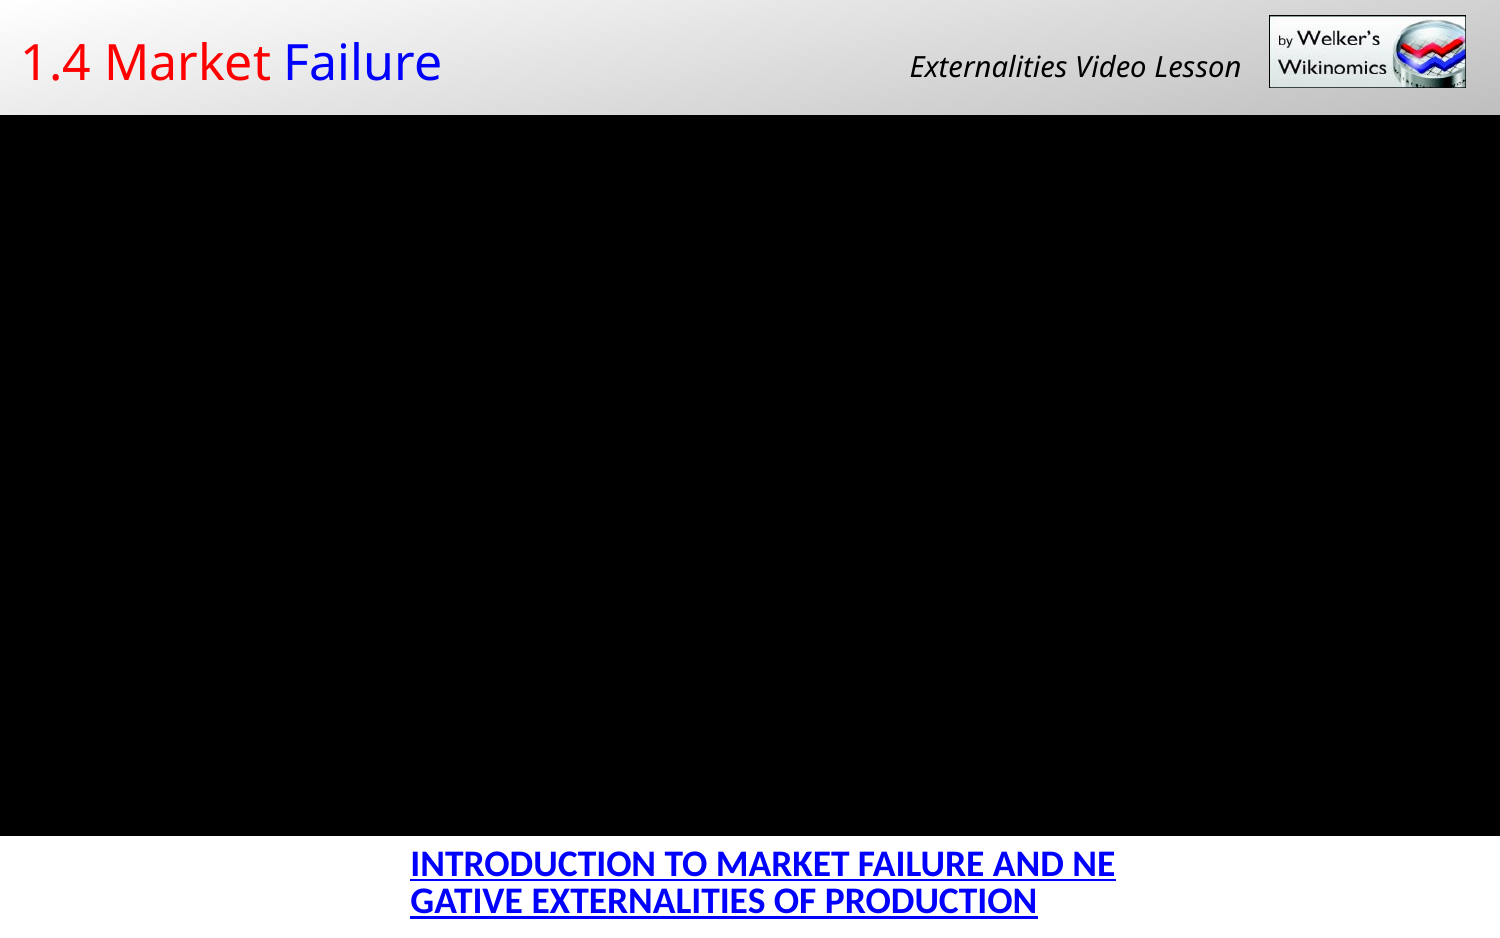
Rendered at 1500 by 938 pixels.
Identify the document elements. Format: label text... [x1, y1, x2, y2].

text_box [0, 0, 1500, 113]
text_box INTRODUCTION TO MARKET FAILURE AND NEGATIVE EXTERNALITIES OF PRODUCTION [395, 846, 1146, 892]
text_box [0, 114, 1500, 837]
